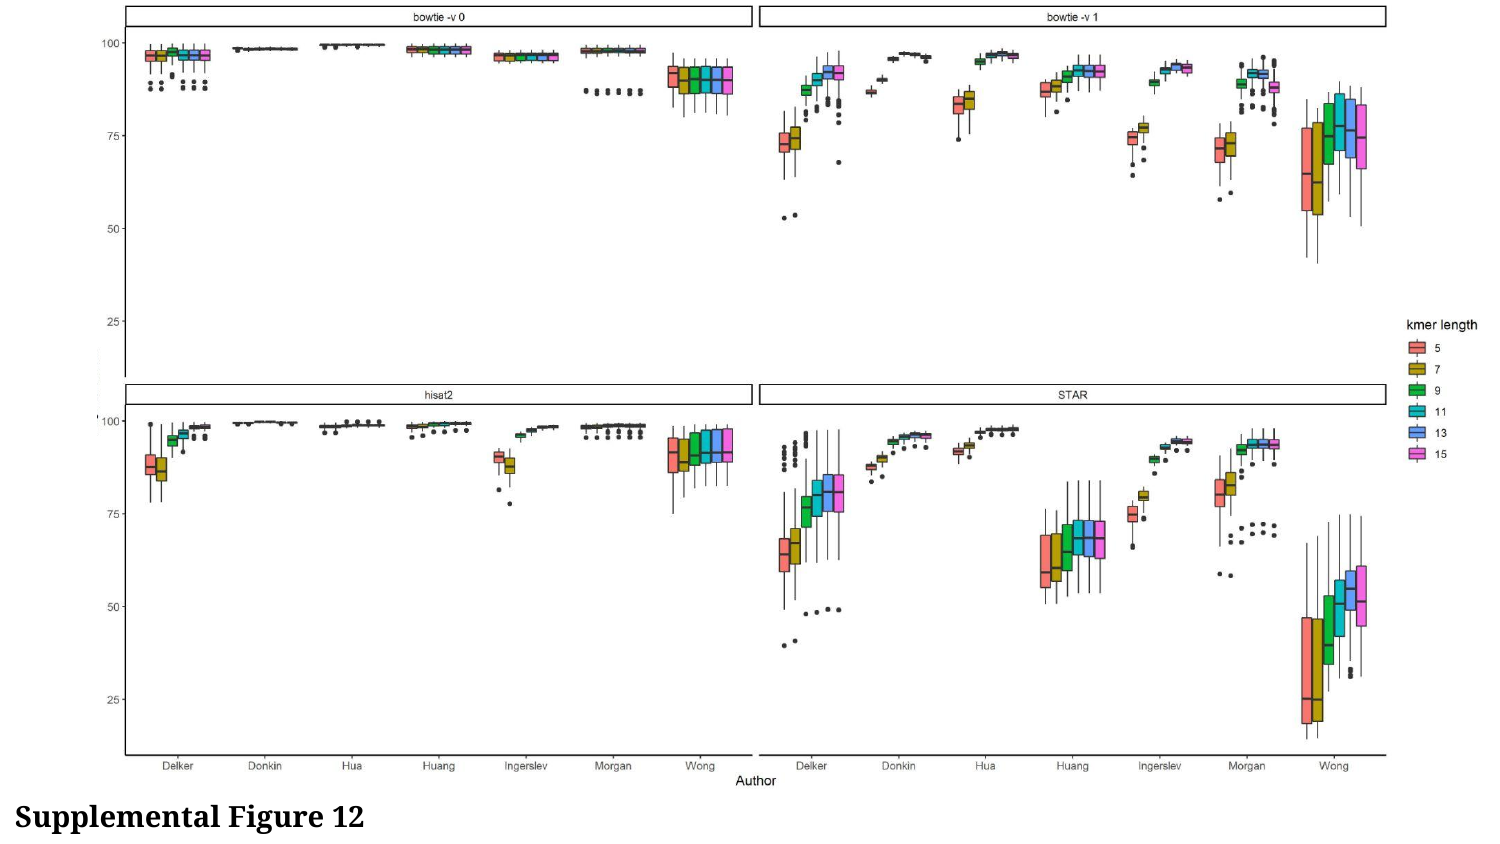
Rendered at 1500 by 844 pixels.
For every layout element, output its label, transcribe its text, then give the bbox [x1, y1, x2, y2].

text_box Supplemental Figure 12 [0, 778, 498, 844]
picture [96, 0, 1491, 795]
